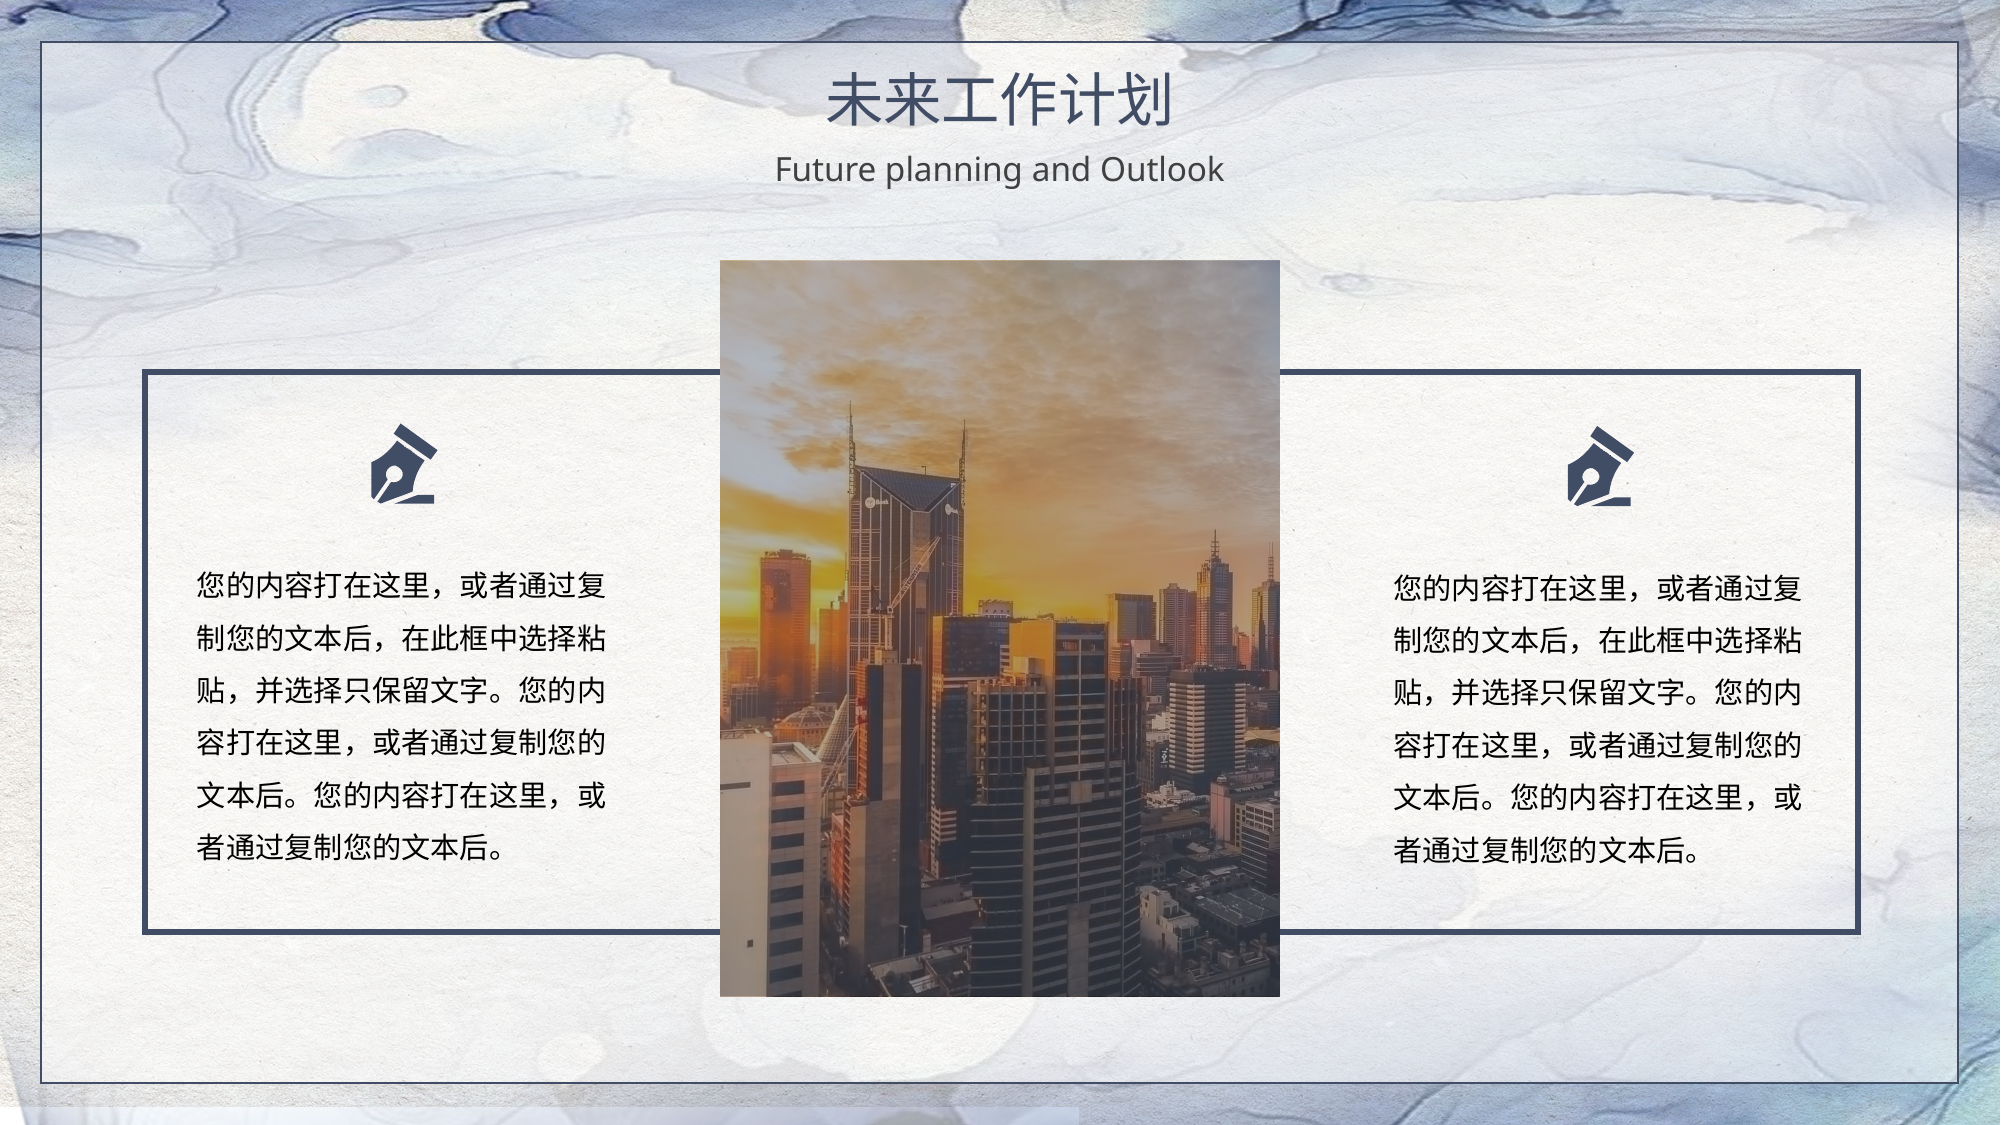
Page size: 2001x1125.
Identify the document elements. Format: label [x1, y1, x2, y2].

picture [0, 0, 2000, 1125]
text_box [1378, 425, 1824, 879]
text_box [181, 423, 627, 876]
text_box [747, 55, 1253, 197]
text_box [1281, 371, 1859, 933]
text_box [144, 371, 719, 933]
